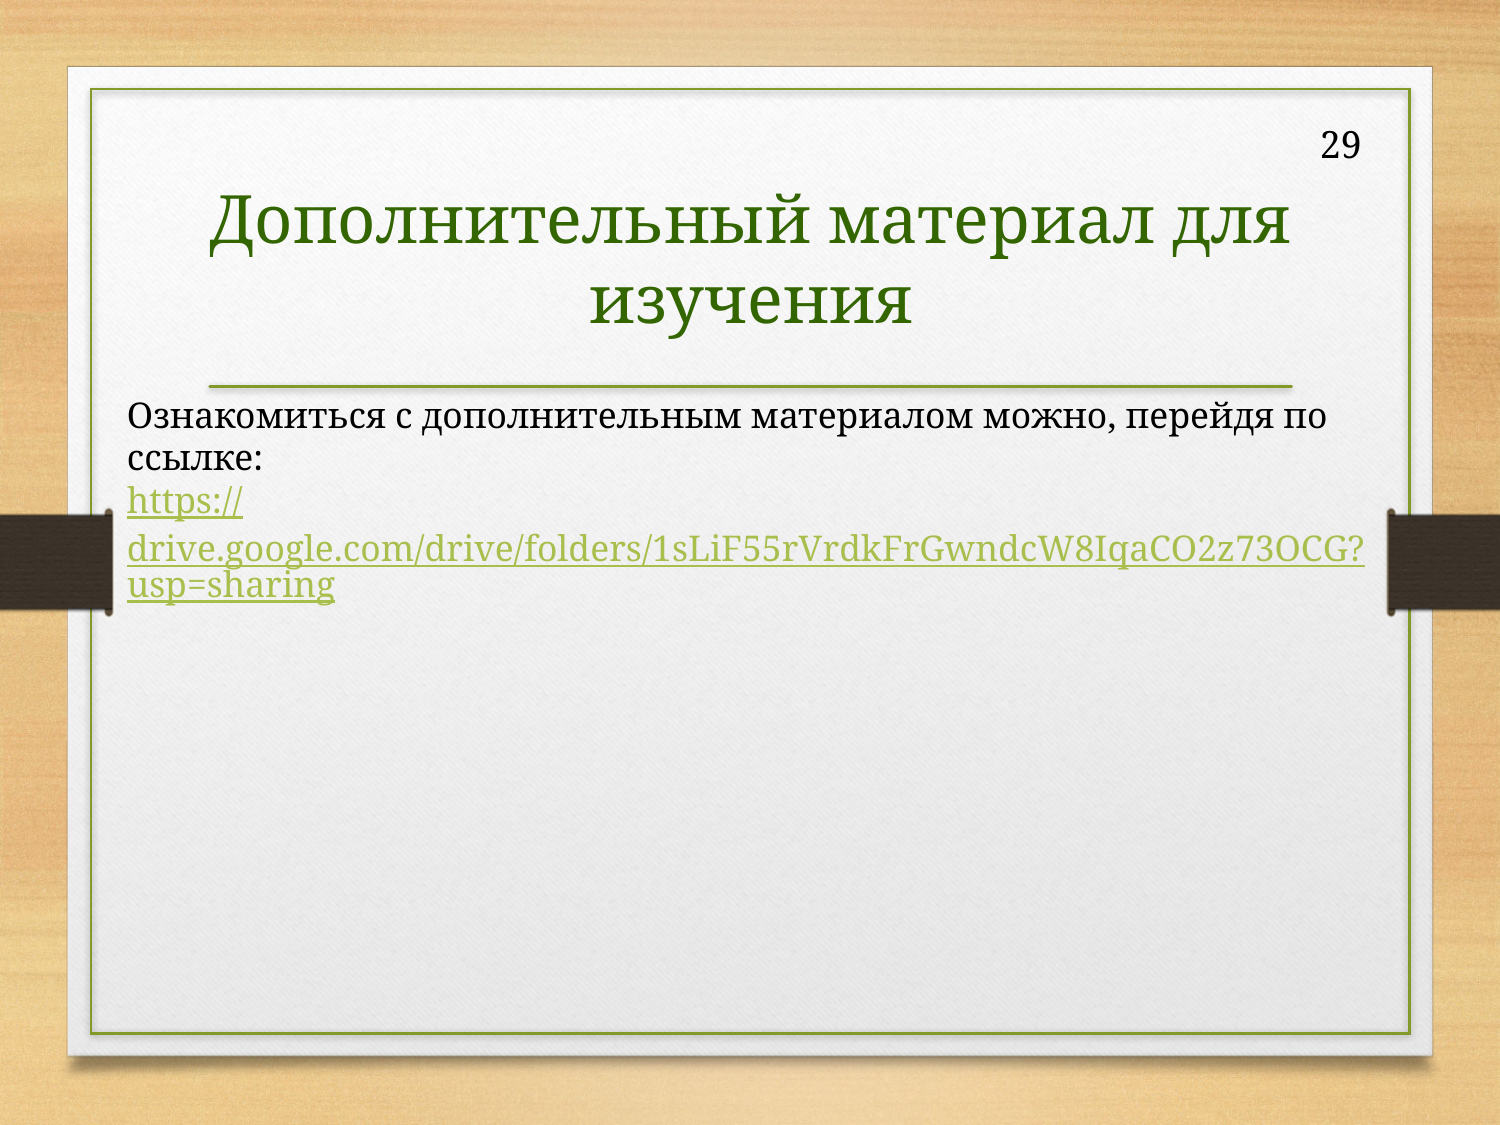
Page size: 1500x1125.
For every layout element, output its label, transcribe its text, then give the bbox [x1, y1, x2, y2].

picture [0, 0, 1500, 1125]
text_box 29 [1305, 113, 1393, 174]
text_box Ознакомиться с дополнительным материалом можно, перейдя по ссылке: https://drive.google.com/drive/folders/1sLiF55rVrdkFrGwndcW8IqaCO2z73OCG?usp=sharing [112, 385, 1400, 705]
title Дополнительный материал для изучения [193, 150, 1309, 365]
